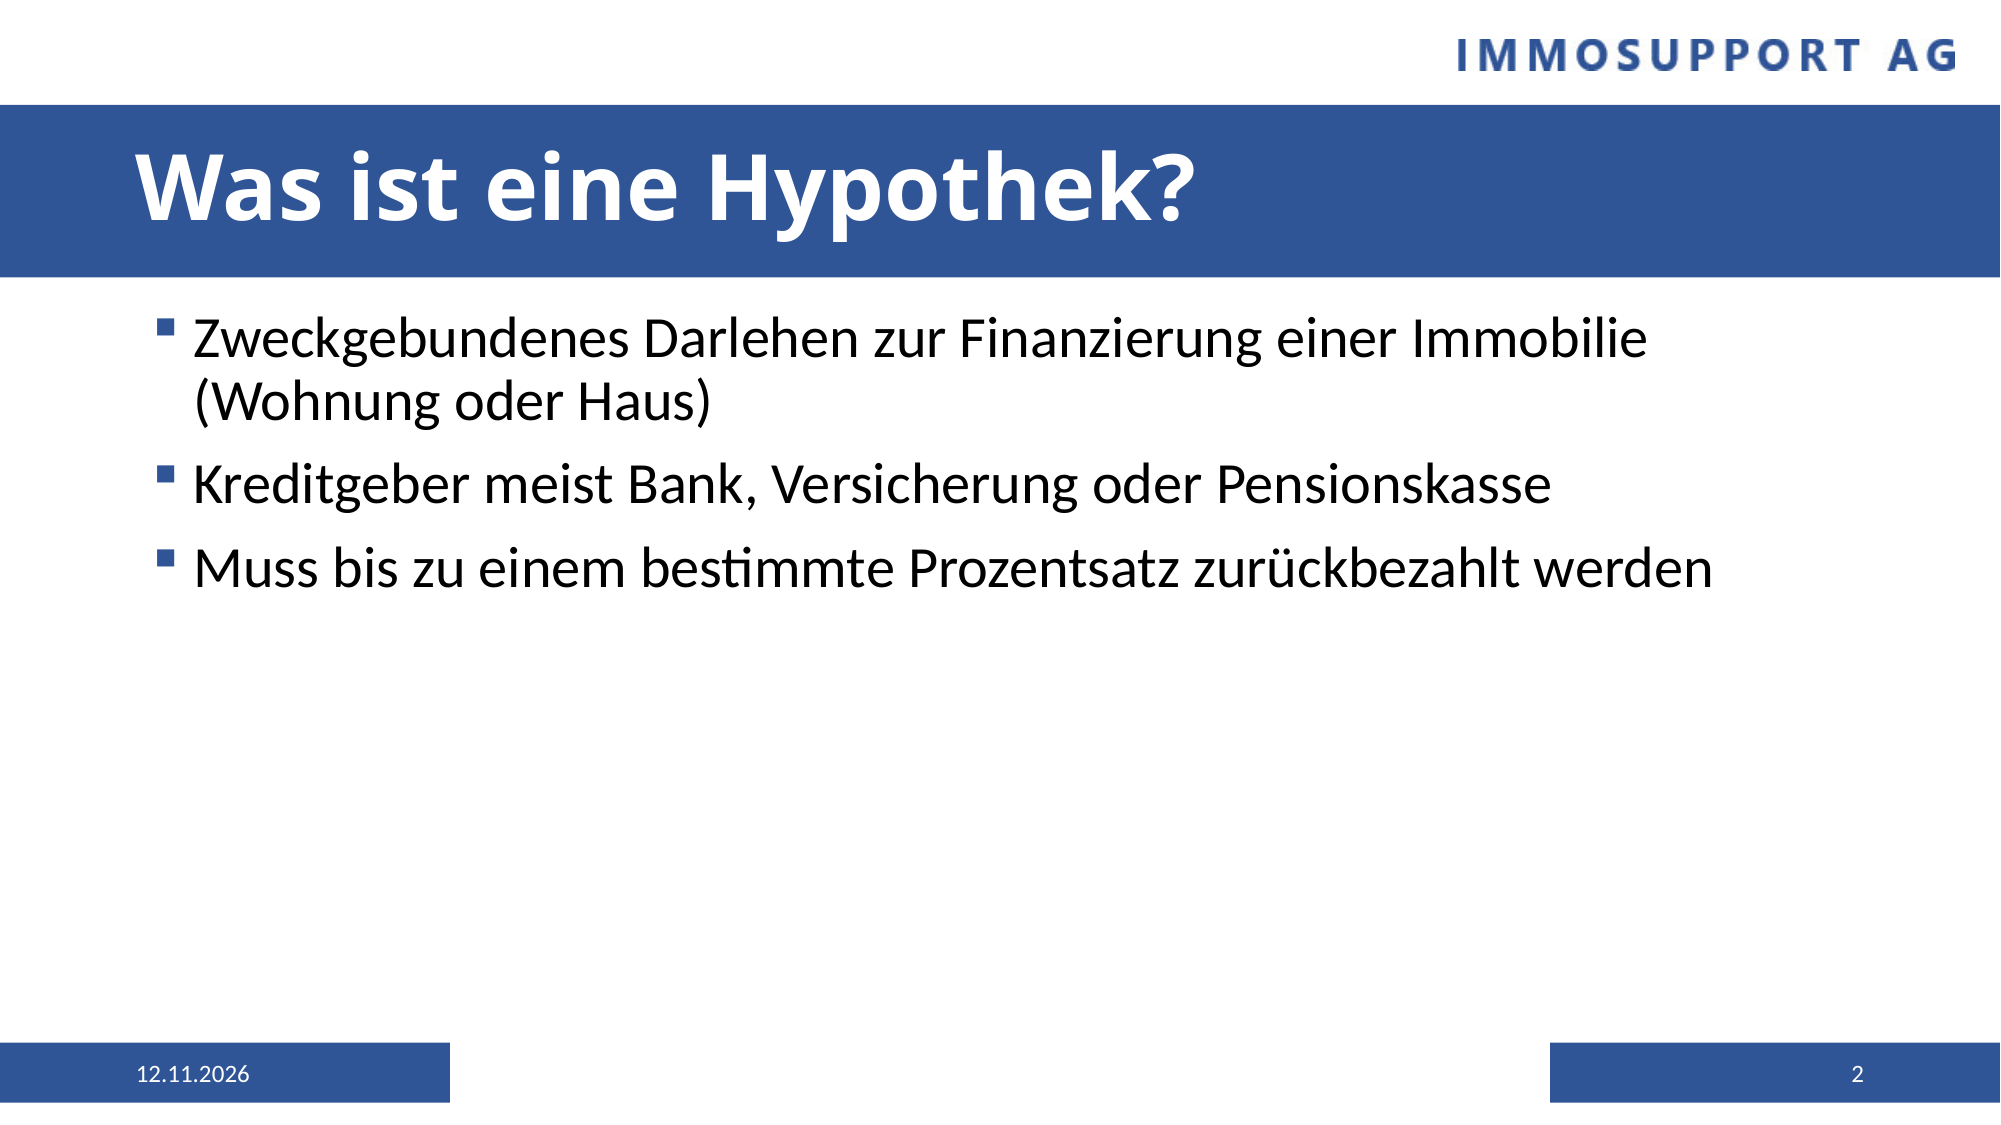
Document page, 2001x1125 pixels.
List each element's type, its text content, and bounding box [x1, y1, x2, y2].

picture [1458, 39, 1955, 71]
title Was ist eine Hypothek? [0, 104, 2000, 278]
list Zweckgebundenes Darlehen zur Finanzierung einer Immobilie (Wohnung oder Haus) Kreditgeber meist Bank, Versicherung oder Pensionskasse Muss bis zu einem bestimmte Prozentsatz zurückbezahlt werden [137, 299, 1863, 1014]
slide_number 2 [1550, 1042, 2000, 1103]
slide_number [0, 1042, 450, 1103]
